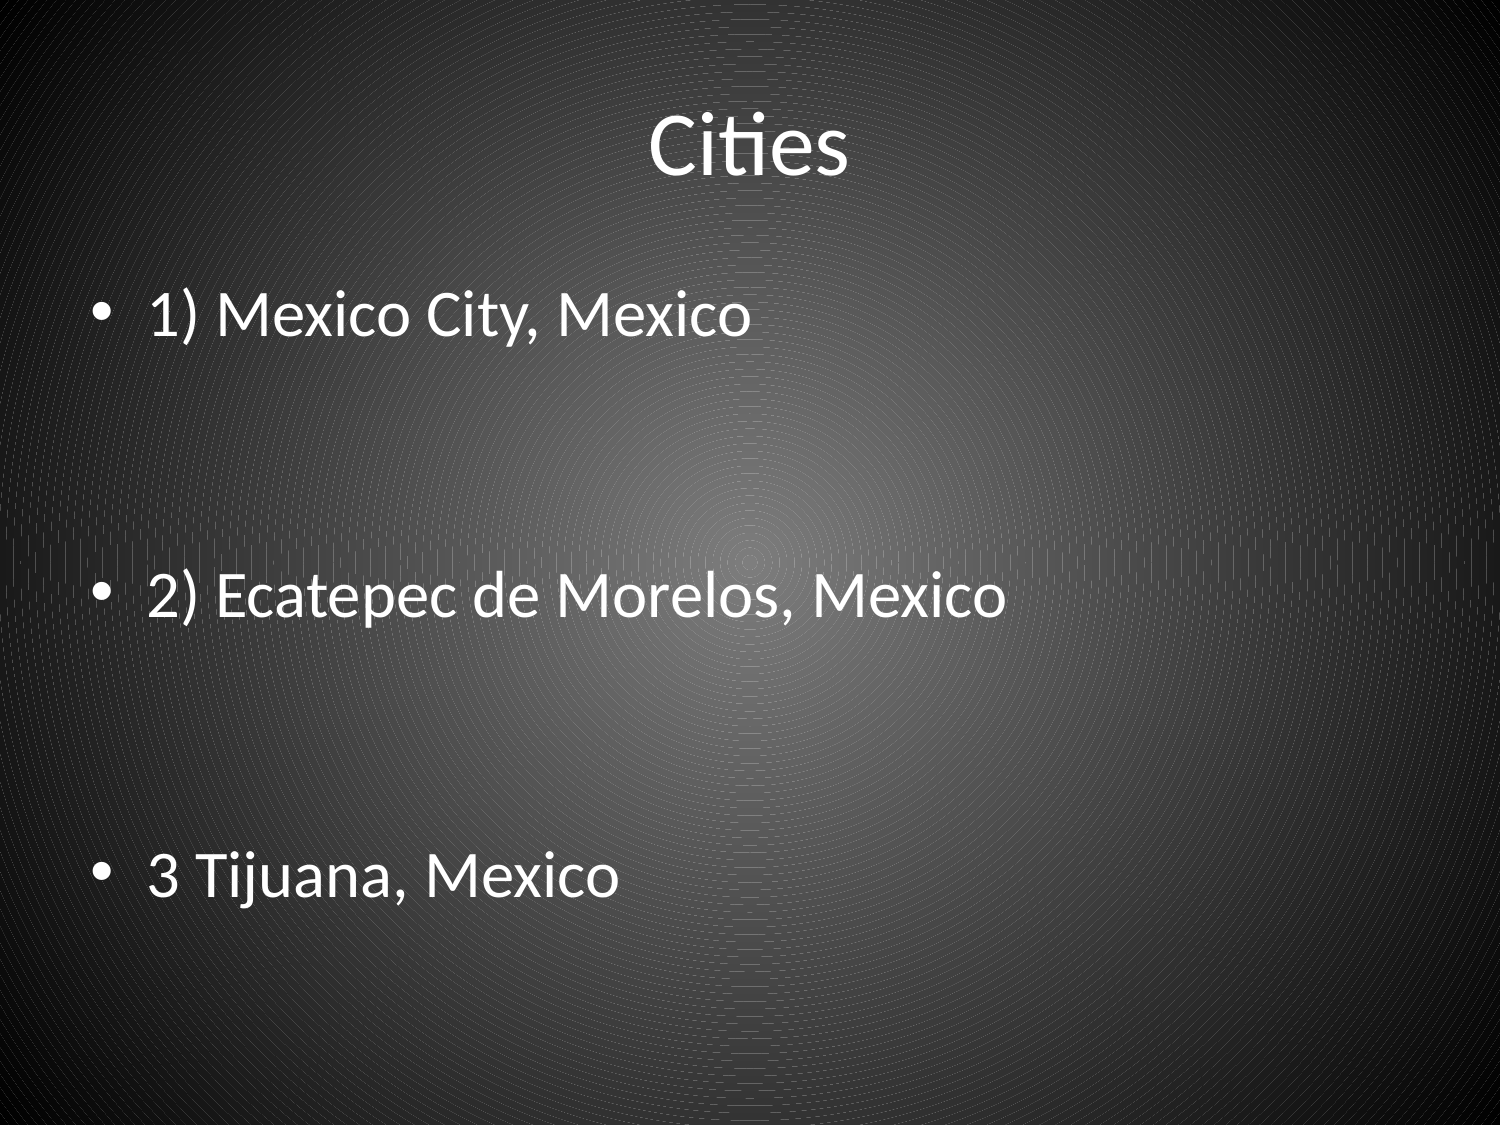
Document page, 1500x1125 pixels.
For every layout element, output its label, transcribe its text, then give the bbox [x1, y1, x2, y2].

title Cities [75, 45, 1425, 233]
list 1) Mexico City, Mexico 2) Ecatepec de Morelos, Mexico 3 Tijuana, Mexico [75, 262, 1425, 1005]
